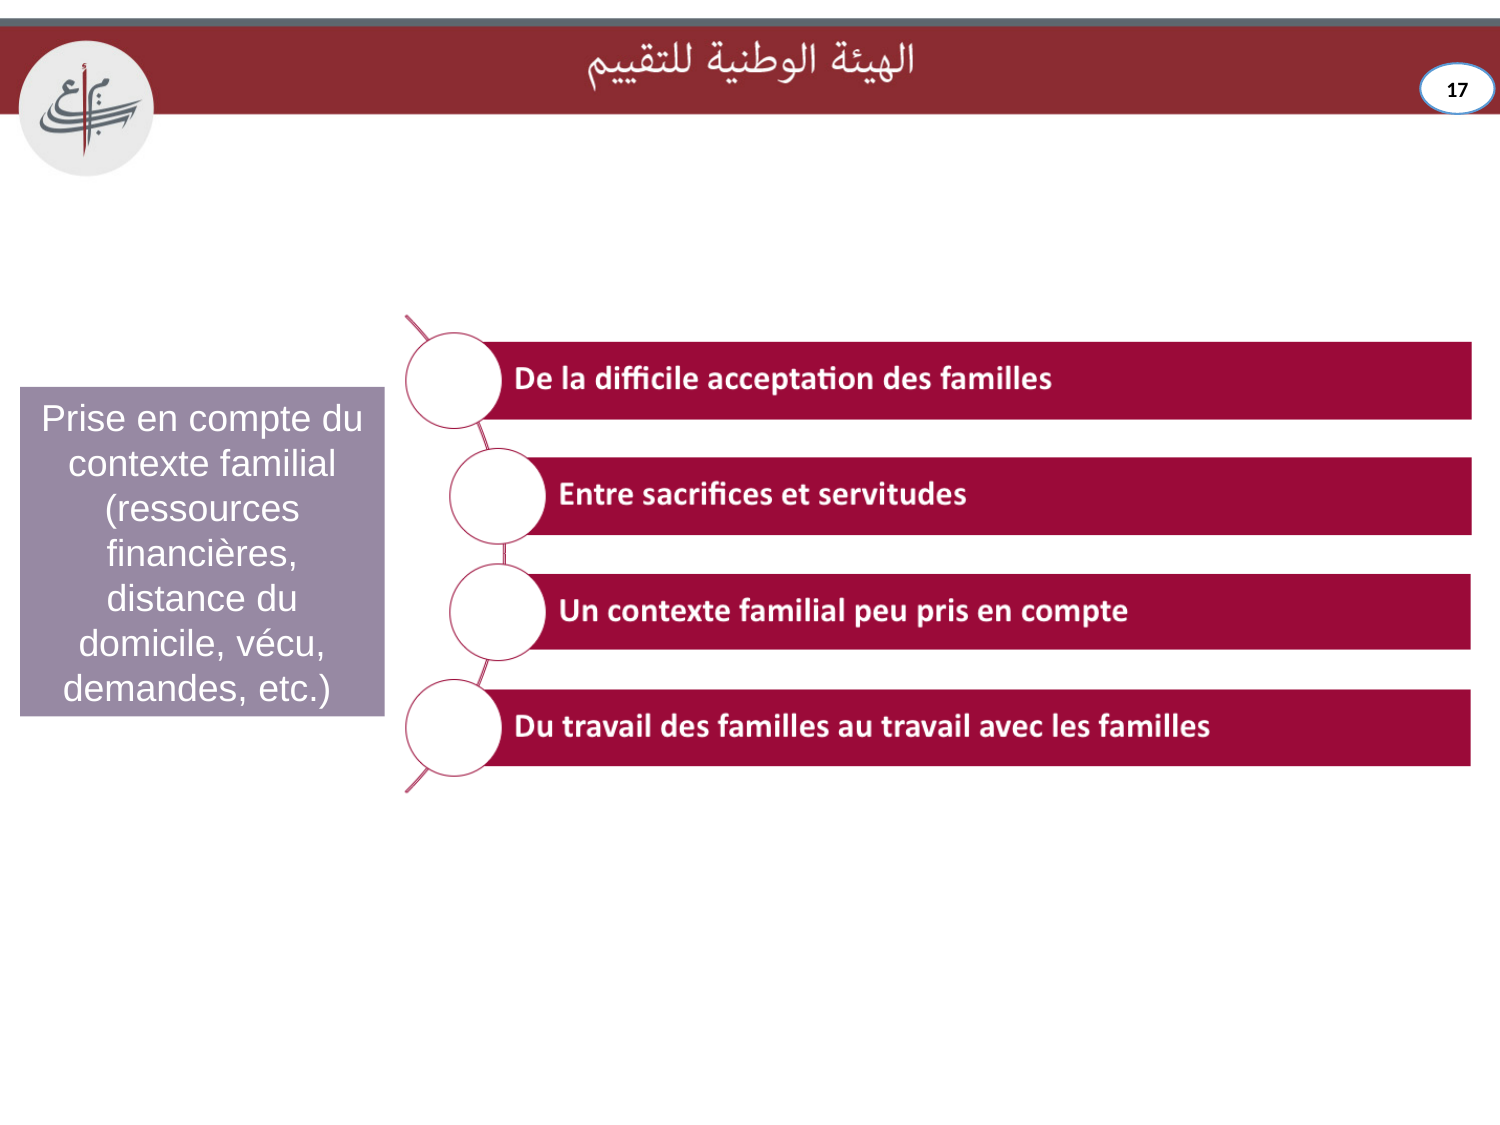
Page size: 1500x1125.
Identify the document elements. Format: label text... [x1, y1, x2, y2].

text_box 17 [1419, 62, 1496, 115]
picture [0, 0, 1500, 1125]
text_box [19, 303, 1478, 804]
